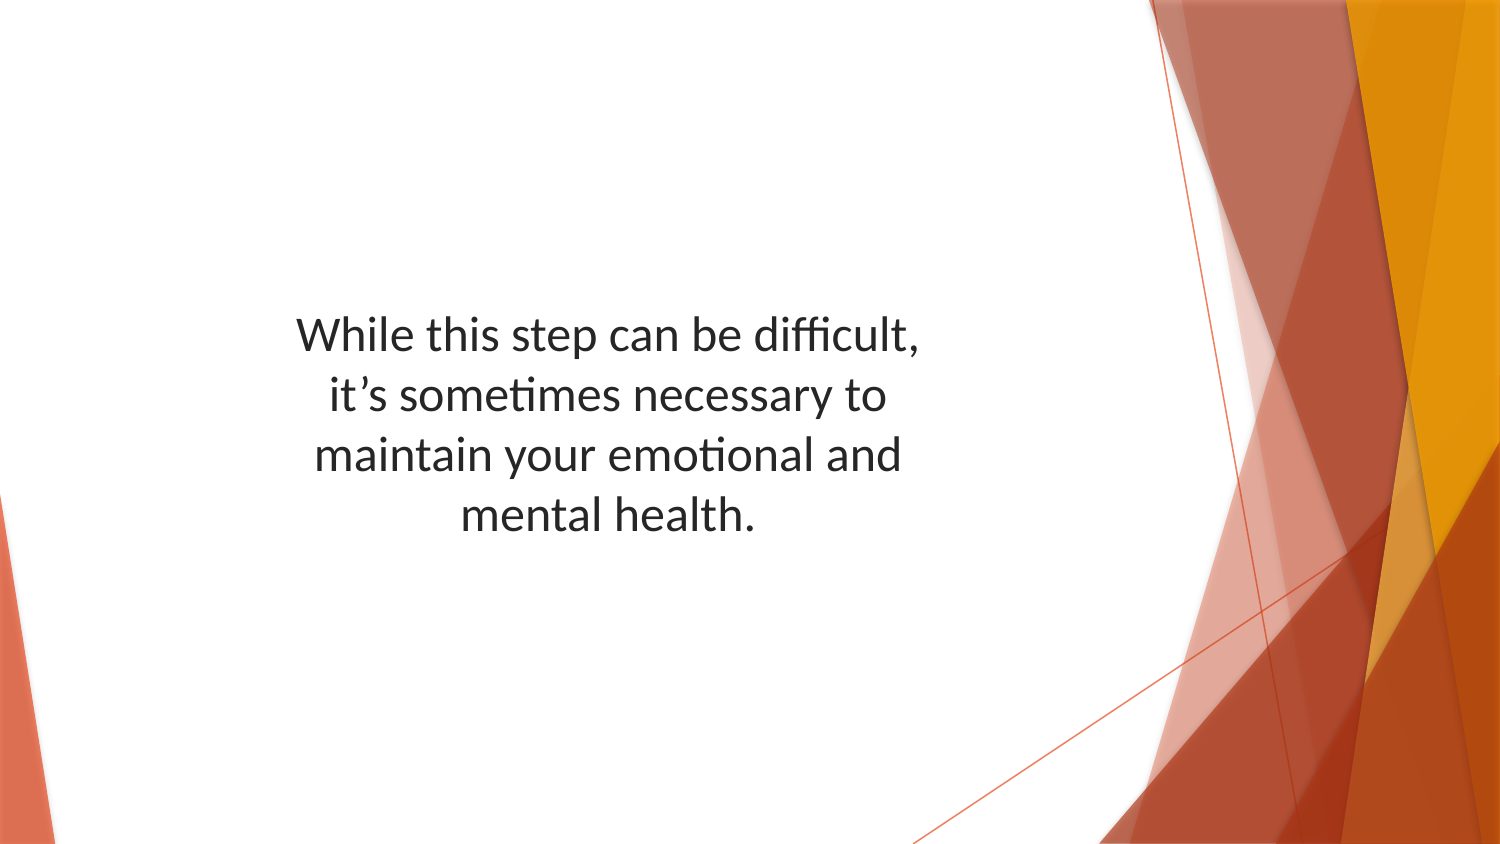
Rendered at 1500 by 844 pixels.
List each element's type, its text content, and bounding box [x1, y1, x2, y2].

list While this step can be difficult, it’s sometimes necessary to maintain your emotional and mental health. [265, 114, 951, 729]
